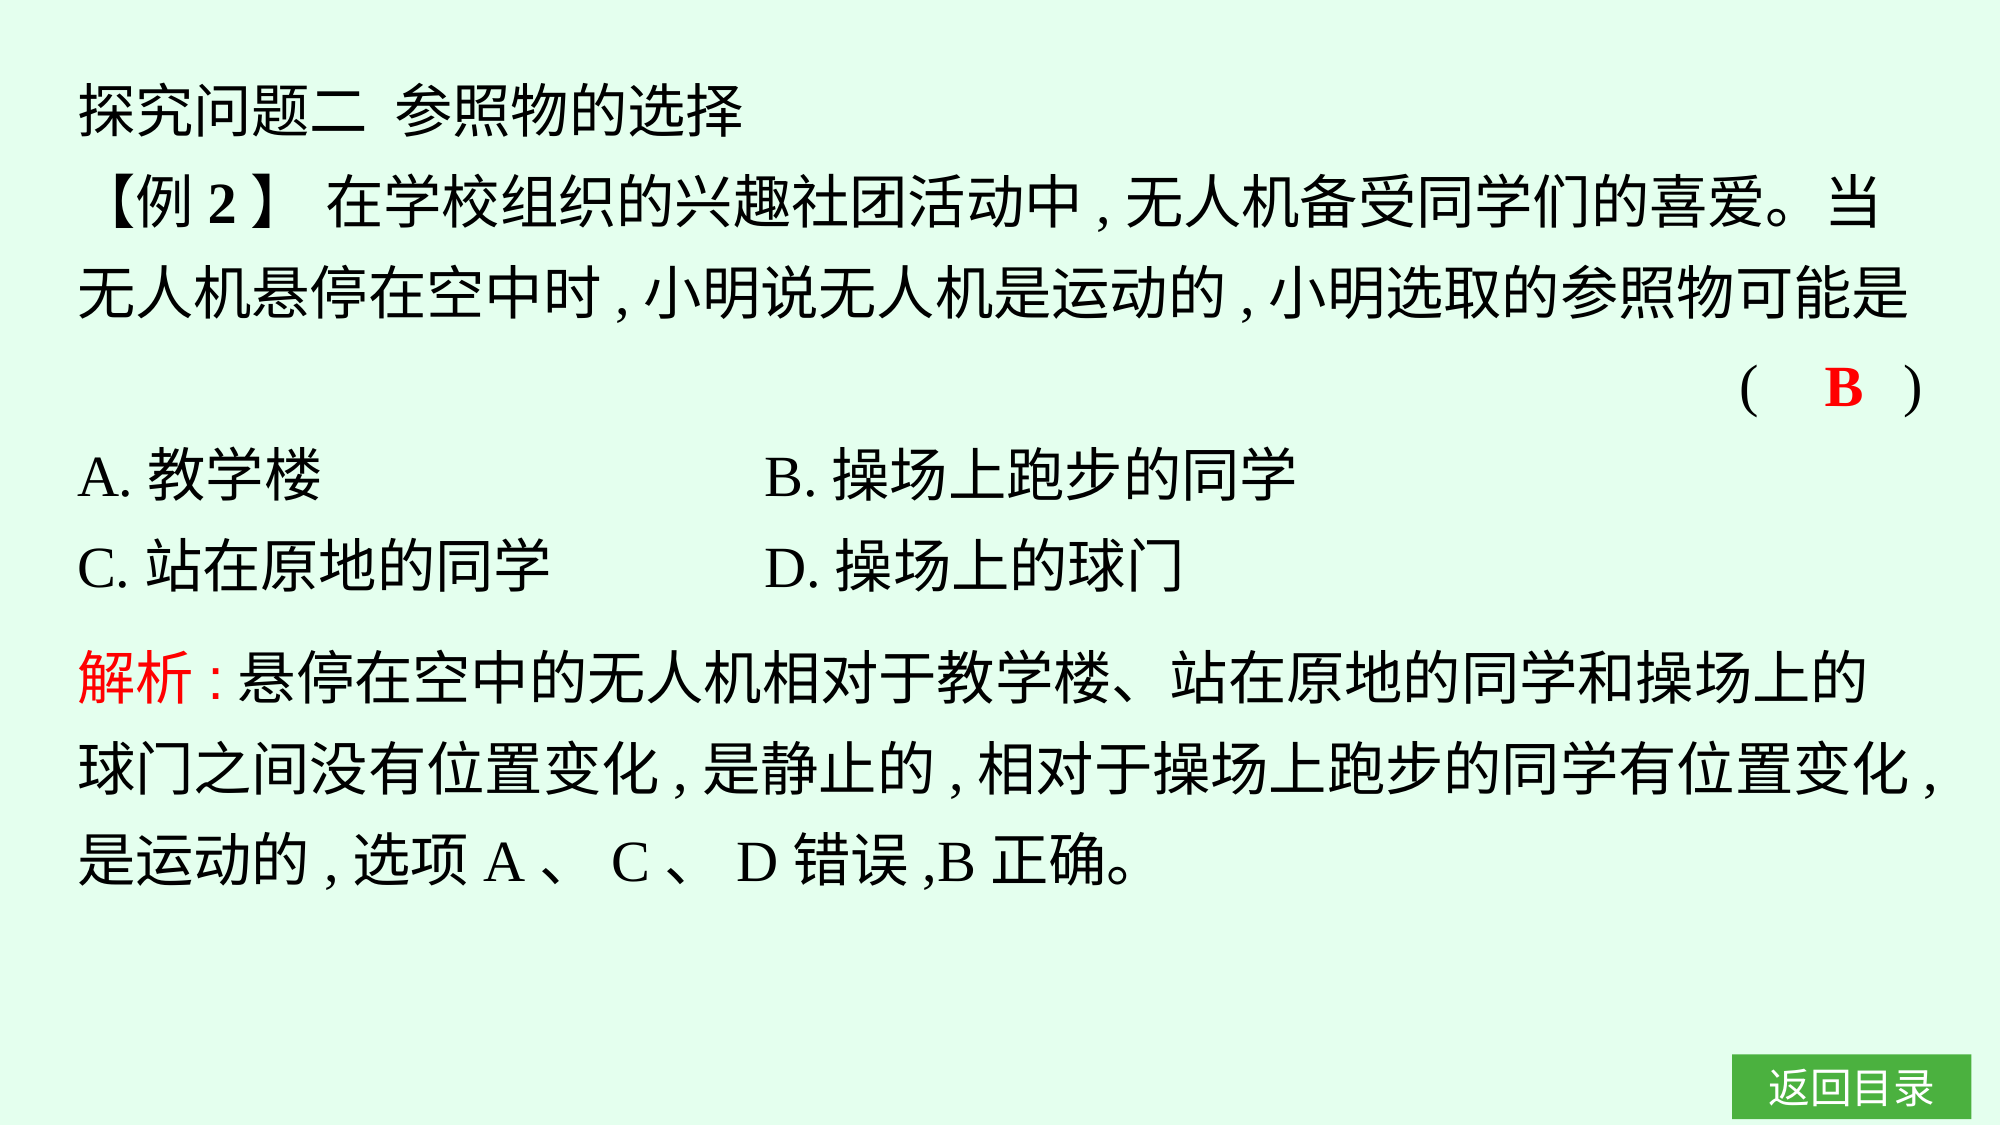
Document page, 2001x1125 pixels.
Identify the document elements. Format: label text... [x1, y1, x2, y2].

text_box B [1809, 327, 1879, 426]
text_box 解析:悬停在空中的无人机相对于教学楼、站在原地的同学和操场上的球门之间没有位置变化,是静止的,相对于操场上跑步的同学有位置变化,是运动的,选项A、C、D错误,B正确。 [62, 612, 1938, 901]
text_box 探究问题二 参照物的选择 【例2】 在学校组织的兴趣社团活动中,无人机备受同学们的喜爱。当无人机悬停在空中时,小明说无人机是运动的,小明选取的参照物可能是 ( ) A.教学楼 B.操场上跑步的同学 C.站在原地的同学 D.操场上的球门 [62, 46, 1938, 607]
